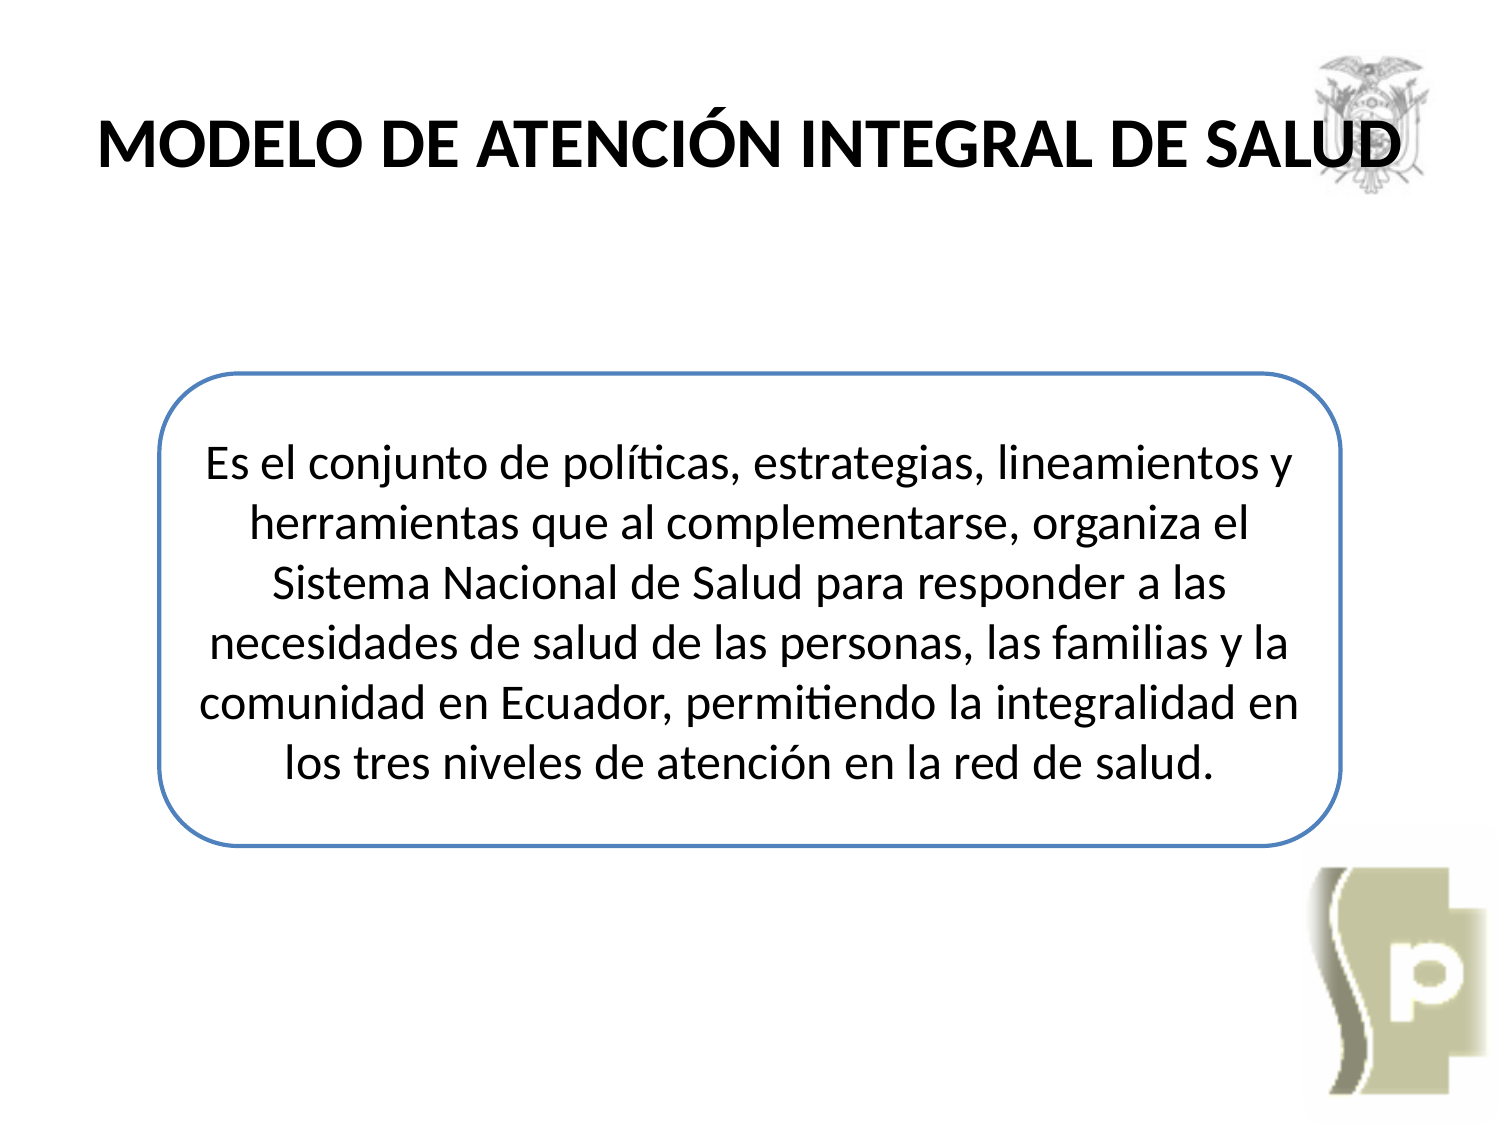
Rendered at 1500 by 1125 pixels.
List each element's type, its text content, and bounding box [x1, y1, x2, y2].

title MODELO DE ATENCIÓN INTEGRAL DE SALUD [75, 45, 1425, 233]
picture [1300, 821, 1500, 1125]
picture [1312, 49, 1437, 200]
text_box Es el conjunto de políticas, estrategias, lineamientos y herramientas que al complementarse, organiza el Sistema Nacional de Salud para responder a las necesidades de salud de las personas, las familias y la comunidad en Ecuador, permitiendo la integralidad en los tres niveles de atención en la red de salud. [157, 371, 1343, 849]
